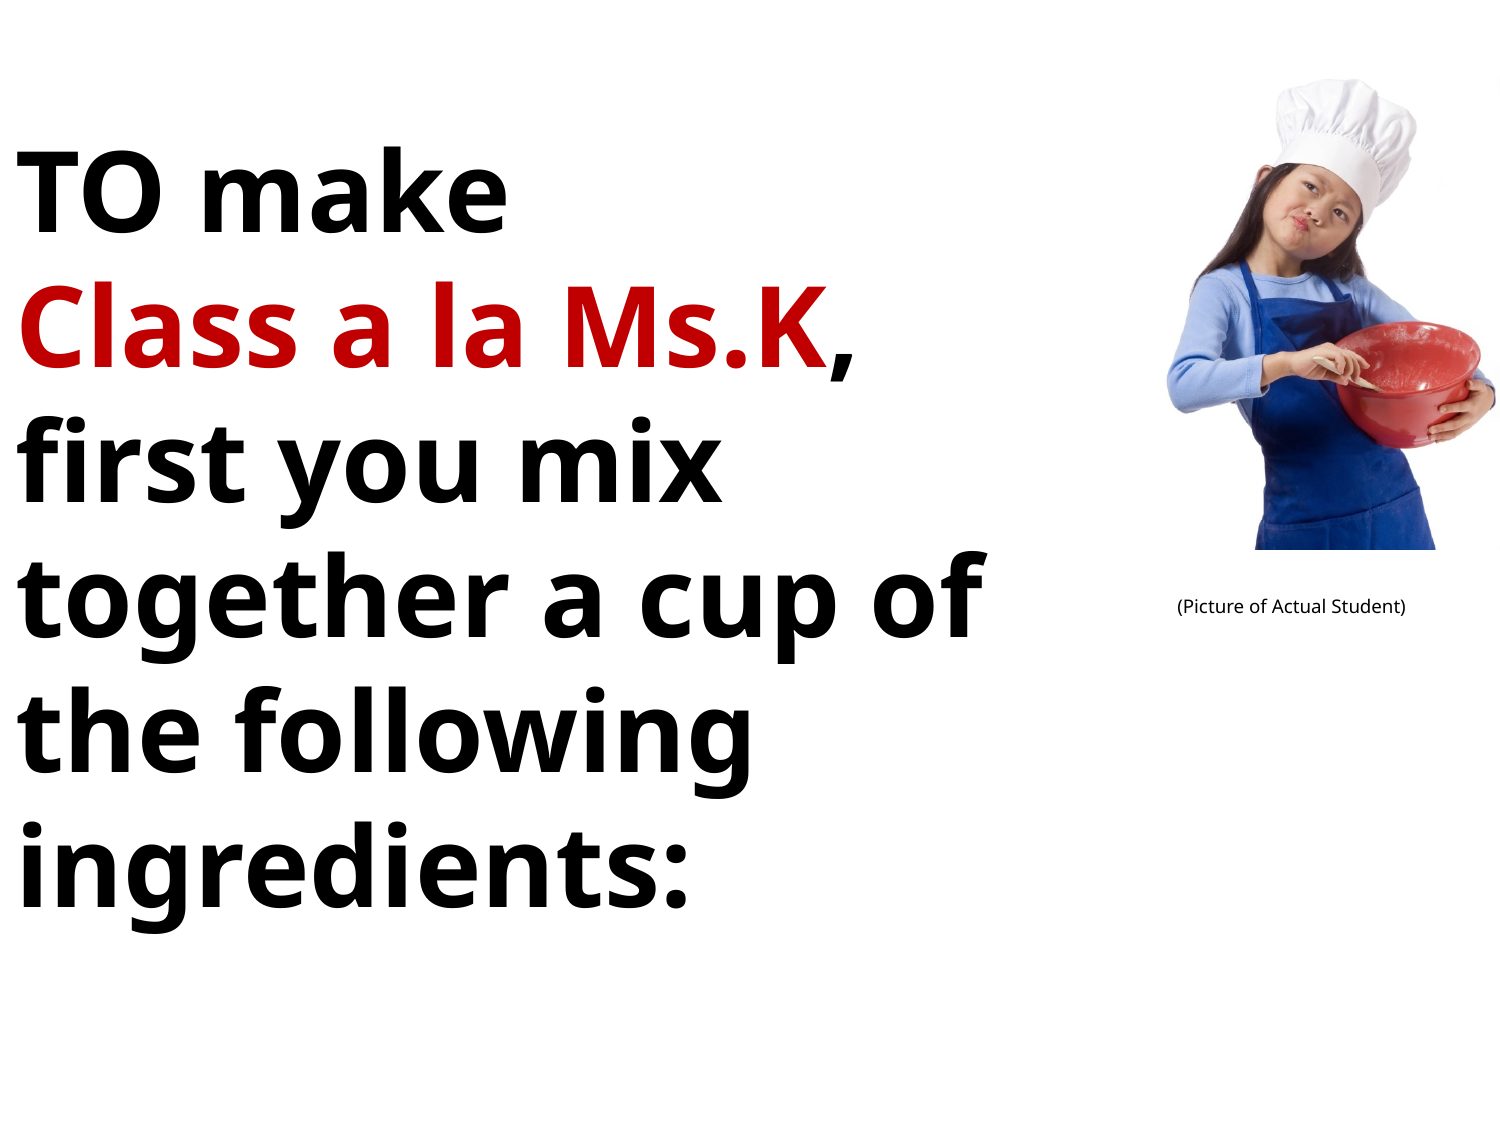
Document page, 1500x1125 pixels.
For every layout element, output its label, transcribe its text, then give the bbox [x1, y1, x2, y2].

picture [1134, 0, 1500, 551]
title TO make Class a la Ms.K, first you mix together a cup of the following ingredients: [0, 37, 1150, 938]
text_box (Picture of Actual Student) [1162, 587, 1475, 625]
